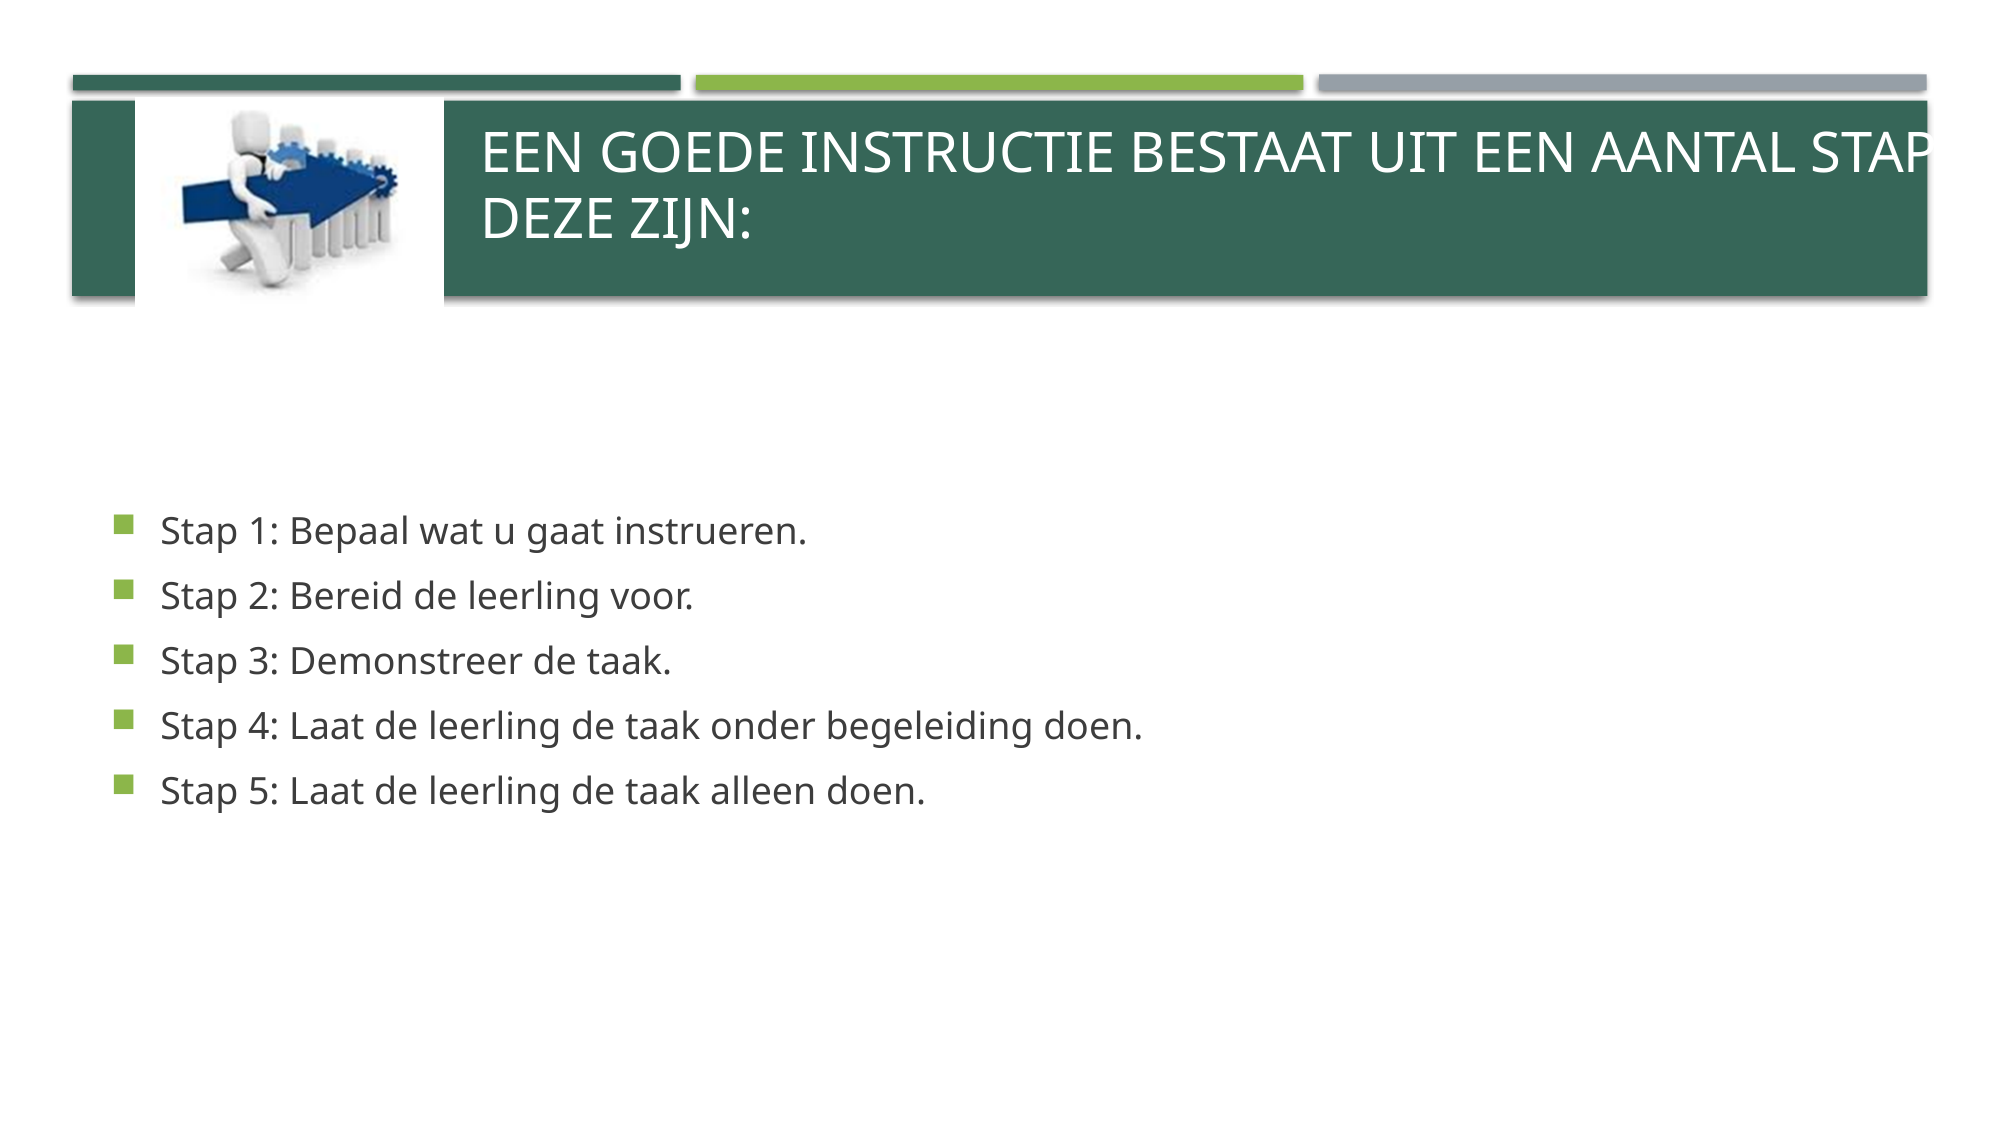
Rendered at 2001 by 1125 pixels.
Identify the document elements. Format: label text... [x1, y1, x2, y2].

list Stap 1: Bepaal wat u gaat instrueren. Stap 2: Bereid de leerling voor. Stap 3: Demonstreer de taak. Stap 4: Laat de leerling de taak onder begeleiding doen. Stap 5: Laat de leerling de taak alleen doen. [95, 357, 1905, 962]
picture [134, 97, 444, 313]
title Een goede instructie bestaat uit een aantal stappen. Deze zijn: [465, 107, 2000, 325]
